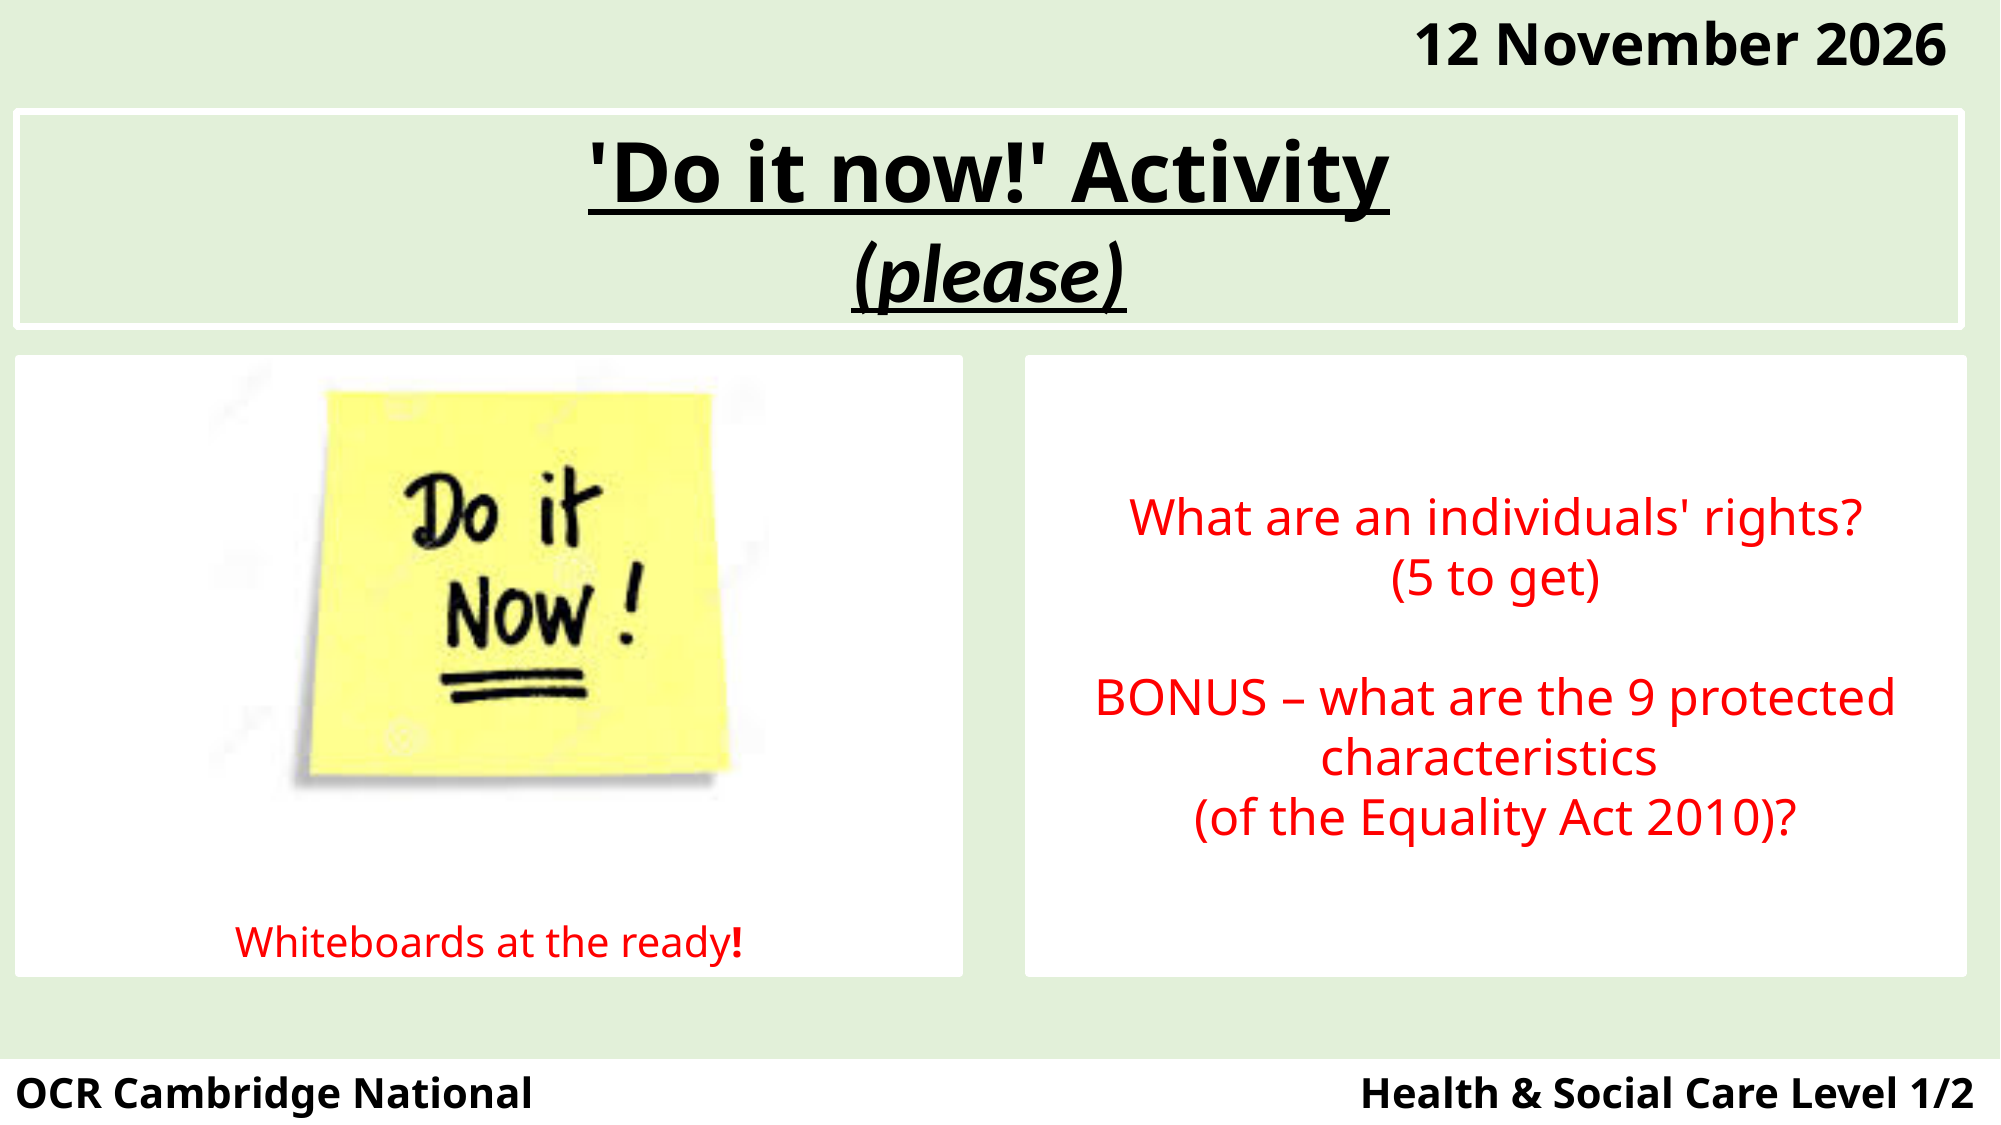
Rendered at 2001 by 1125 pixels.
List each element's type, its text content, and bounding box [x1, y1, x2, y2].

text_box 'Do it now!' Activity (please) [16, 111, 1962, 327]
text_box 17 September 2020 [1205, 0, 1964, 94]
text_box OCR Cambridge National [0, 1059, 873, 1125]
text_box Health & Social Care Level 1/2 [873, 1059, 2000, 1125]
text_box Whiteboards at the ready! [18, 358, 960, 974]
picture [208, 358, 769, 824]
text_box What are an individuals' rights? (5 to get) BONUS – what are the 9 protected characteristics (of the Equality Act 2010)? [1028, 358, 1964, 974]
